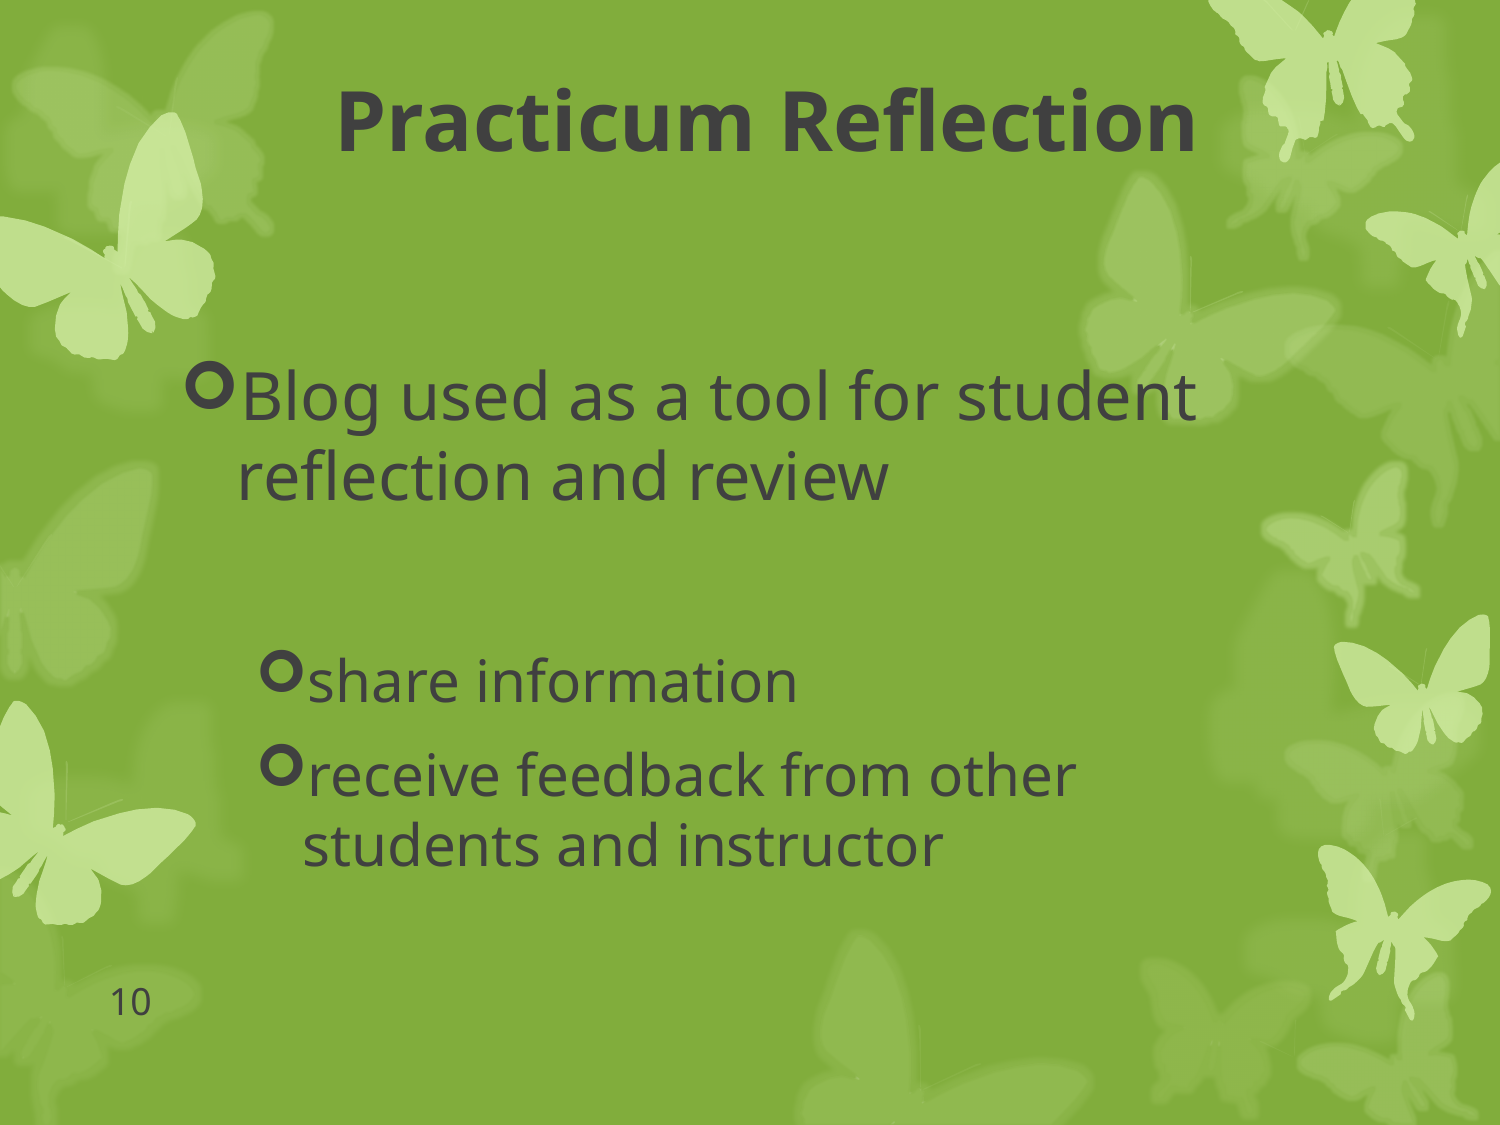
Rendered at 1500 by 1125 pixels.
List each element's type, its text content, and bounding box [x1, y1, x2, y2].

slide_number 10 [93, 976, 194, 1037]
list Blog used as a tool for student reflection and review share information receive feedback from other students and instructor [165, 296, 1335, 1047]
title Practicum Reflection [183, 42, 1352, 195]
